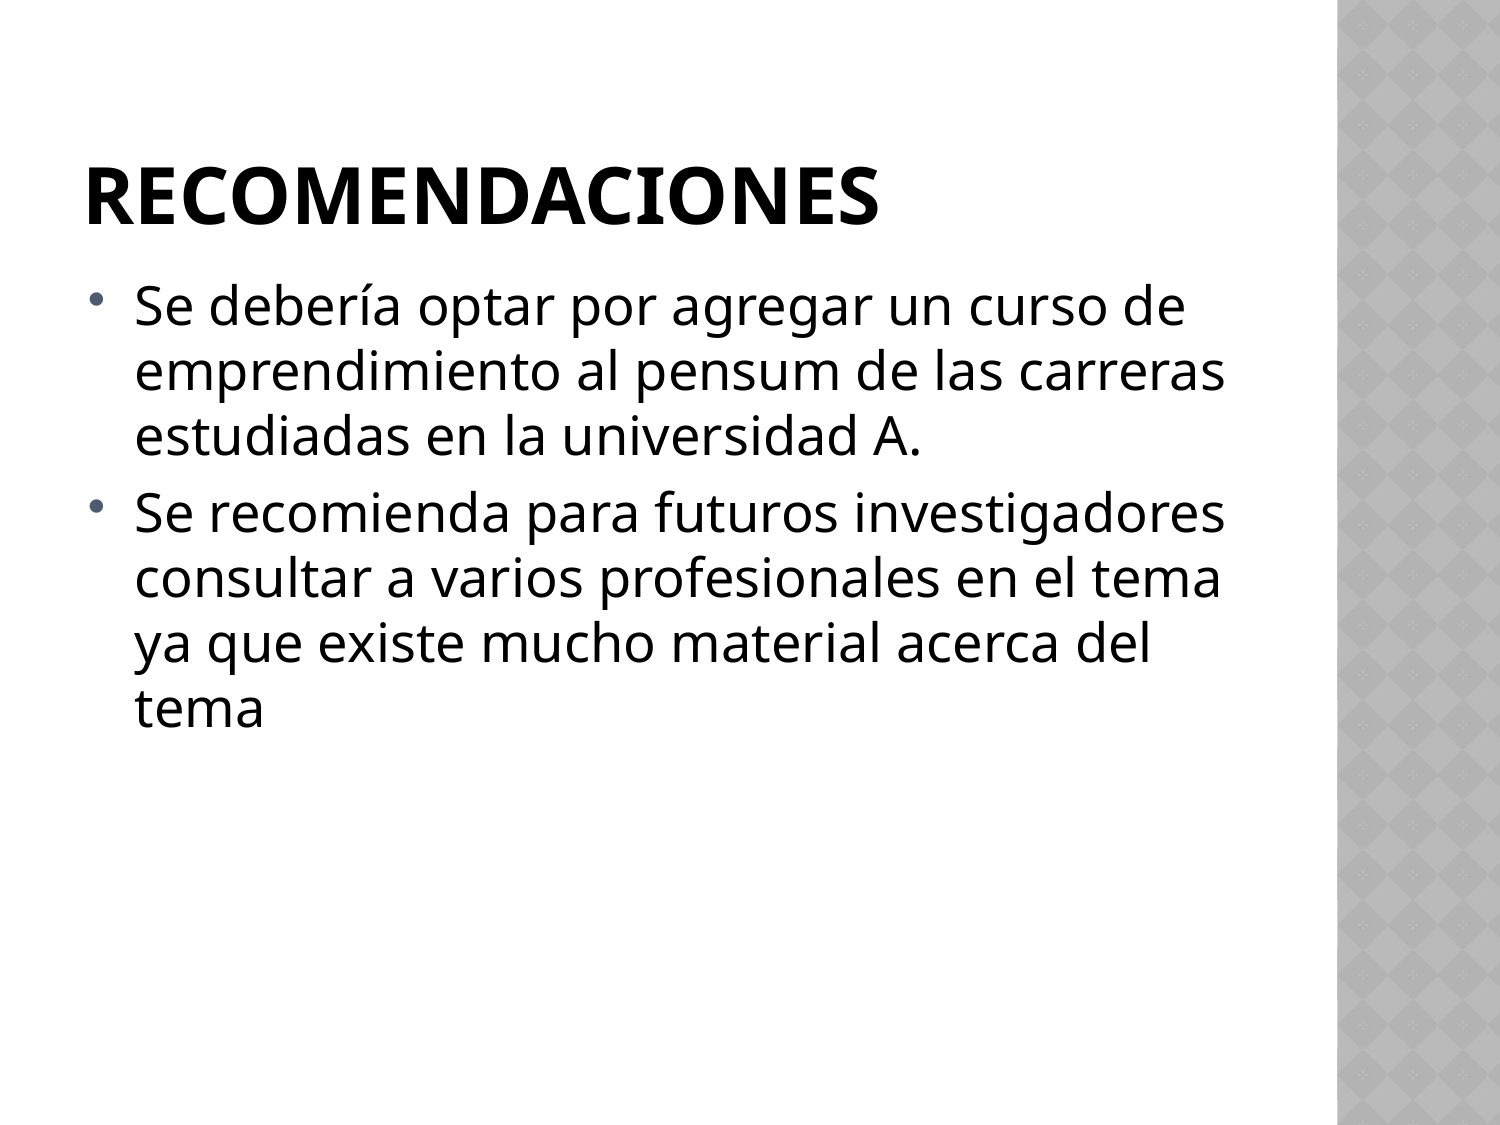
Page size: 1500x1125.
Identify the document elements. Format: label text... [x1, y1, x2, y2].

list Se debería optar por agregar un curso de emprendimiento al pensum de las carreras estudiadas en la universidad A. Se recomienda para futuros investigadores consultar a varios profesionales en el tema ya que existe mucho material acerca del tema [75, 264, 1263, 1059]
title Recomendaciones [75, 52, 1263, 240]
